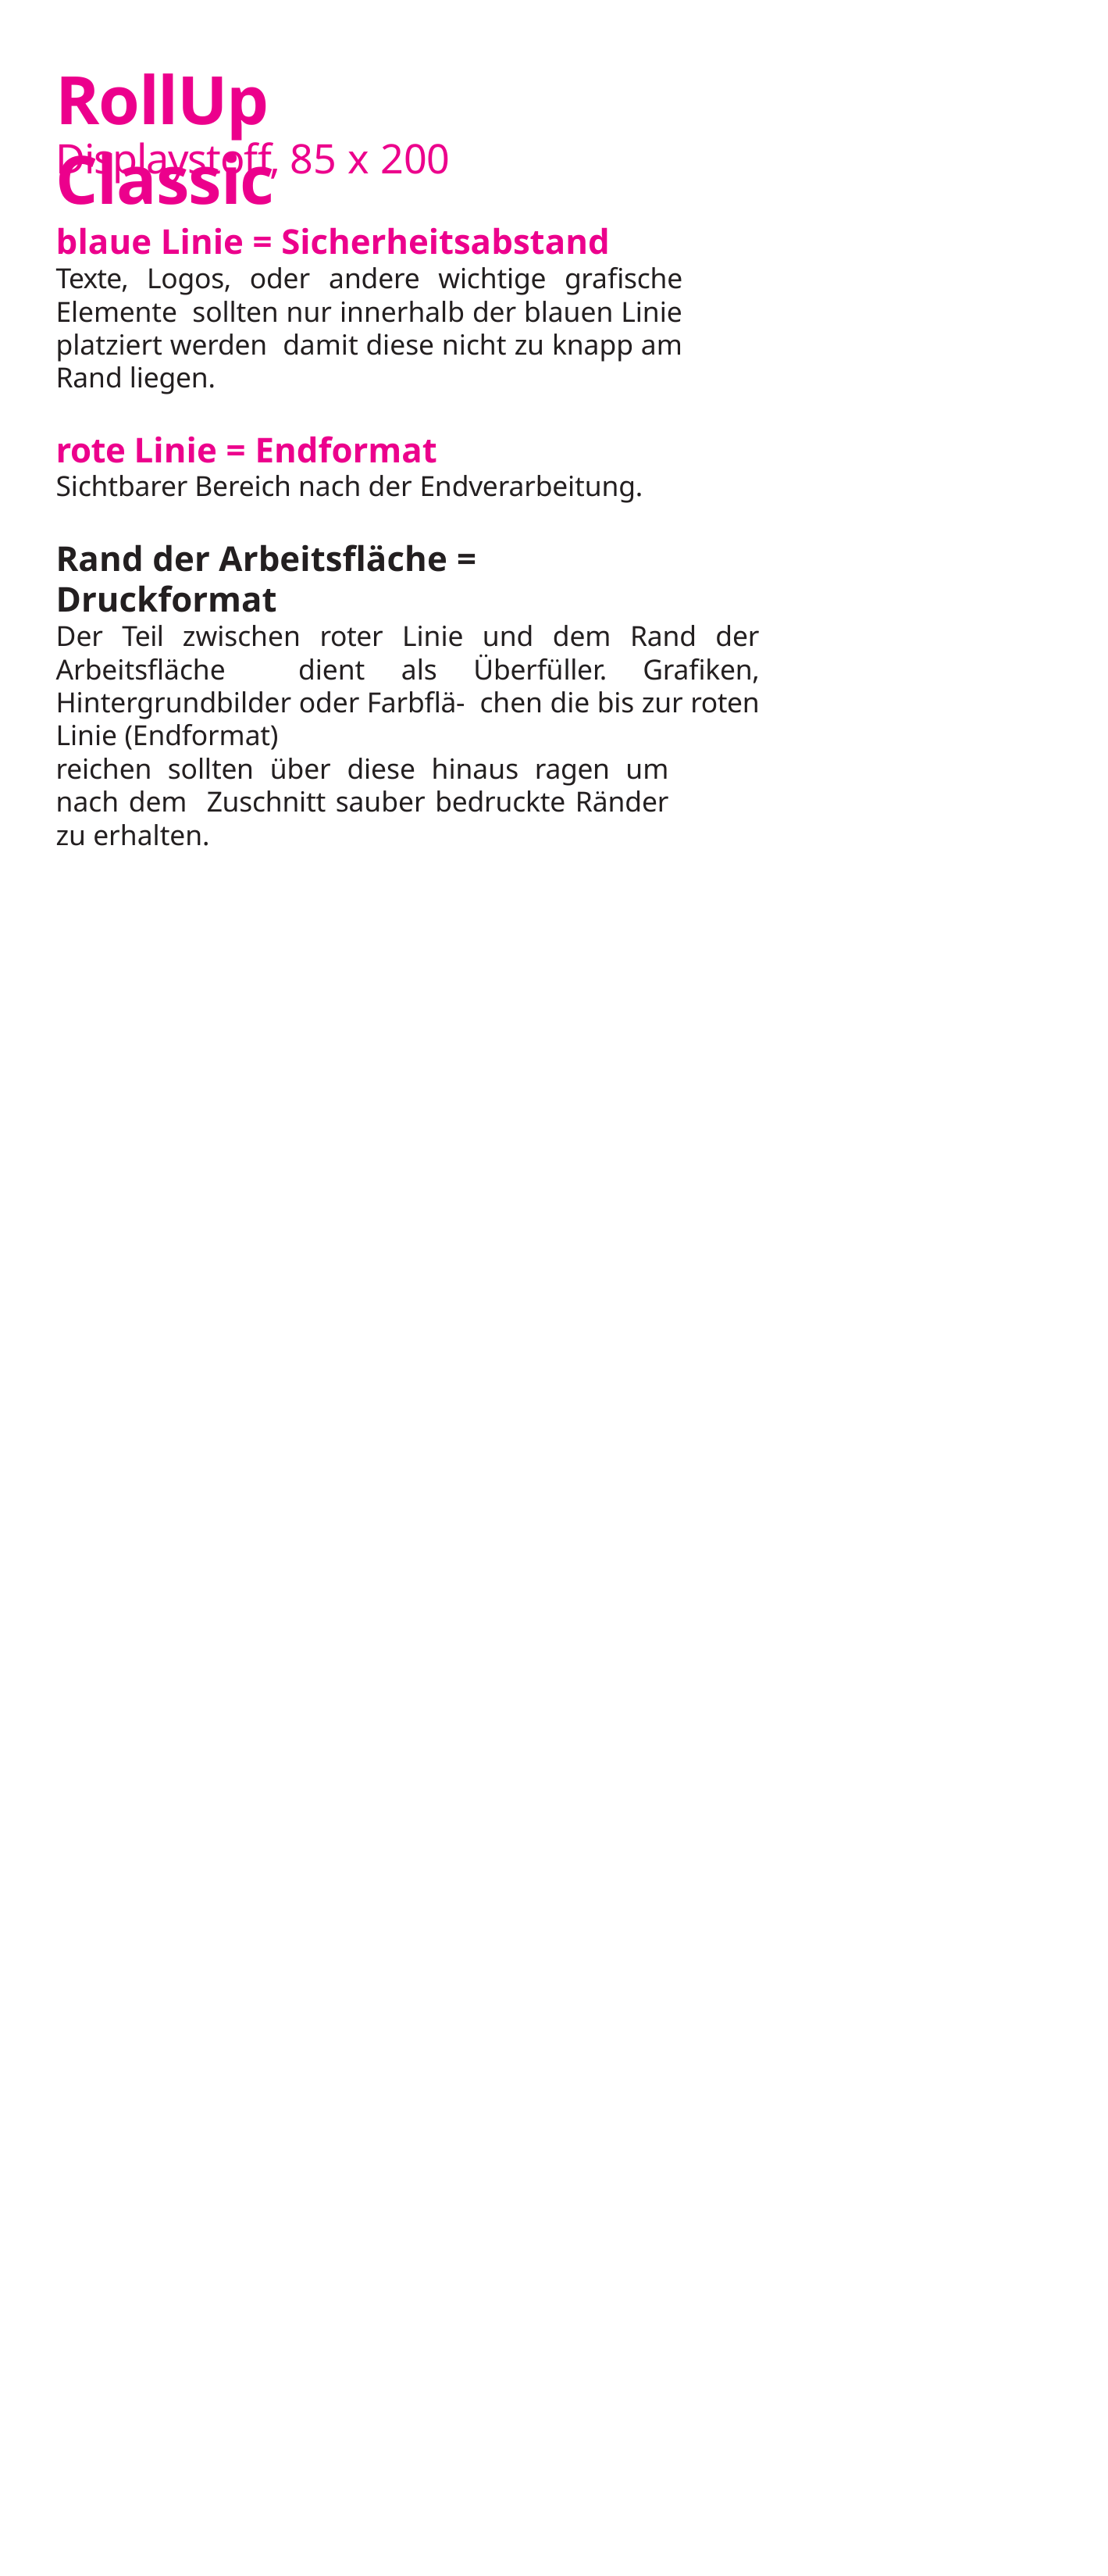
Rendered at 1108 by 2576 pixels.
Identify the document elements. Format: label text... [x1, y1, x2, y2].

text_box Displaystoff, 85 x 200 blaue Linie = Sicherheitsabstand Texte, Logos, oder andere wichtige grafische Elemente sollten nur innerhalb der blauen Linie platziert werden damit diese nicht zu knapp am Rand liegen. rote Linie = Endformat Sichtbarer Bereich nach der Endverarbeitung. Rand der Arbeitsfläche = Druckformat Der Teil zwischen roter Linie und dem Rand der Arbeitsfläche dient als Überfüller. Grafiken, Hintergrundbilder oder Farbflä- chen die bis zur roten Linie (Endformat) reichen sollten über diese hinaus ragen um nach dem Zuschnitt sauber bedruckte Ränder zu erhalten. [54, 130, 761, 851]
text_box RollUp Classic [54, 55, 463, 130]
